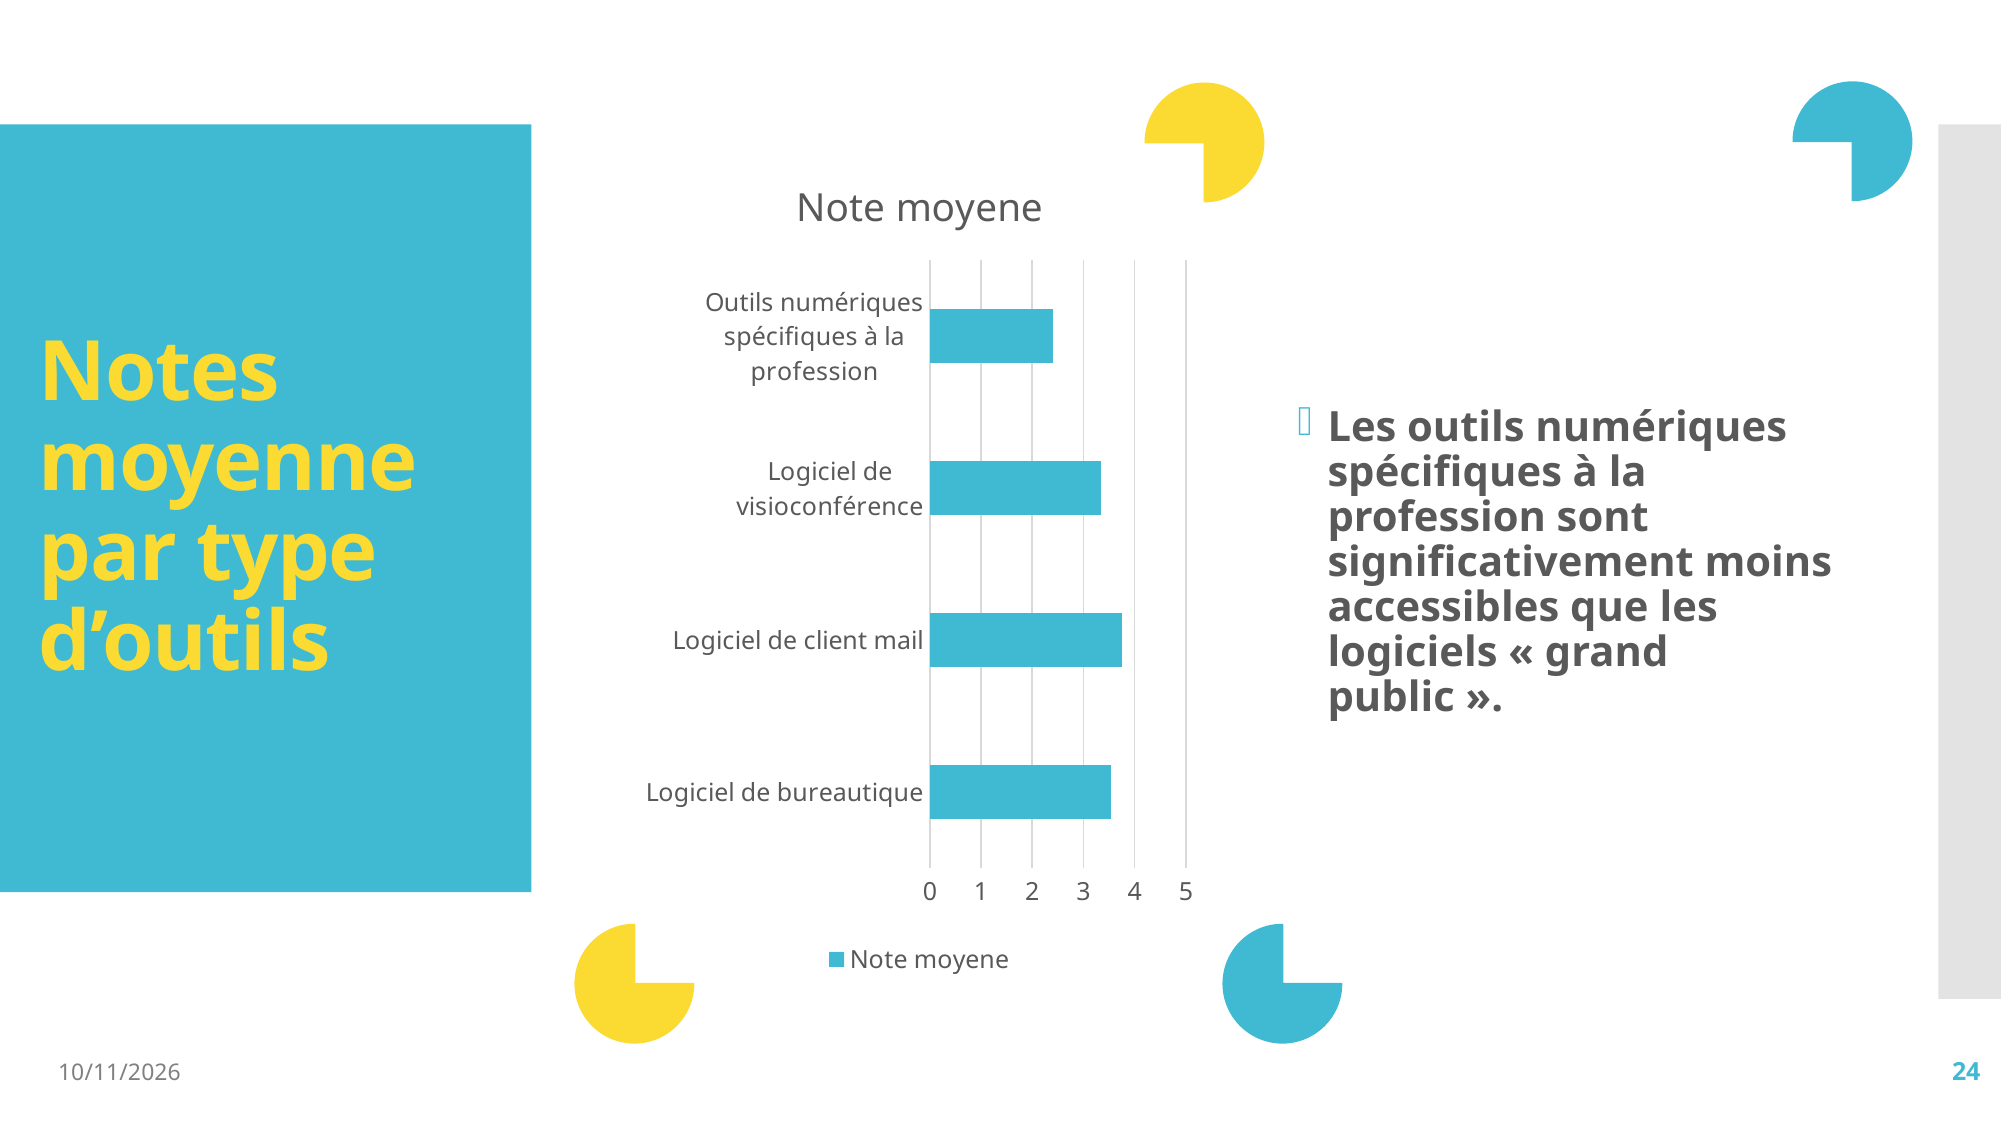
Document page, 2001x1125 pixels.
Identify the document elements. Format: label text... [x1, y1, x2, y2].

chart [634, 142, 1205, 983]
list Les outils numériques spécifiques à la profession sont significativement moins accessibles que les logiciels « grand public ». [1282, 142, 1853, 983]
slide_number 24 [1744, 1042, 1996, 1103]
title Notes moyenne par type d’outils [23, 130, 508, 886]
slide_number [43, 1042, 493, 1103]
